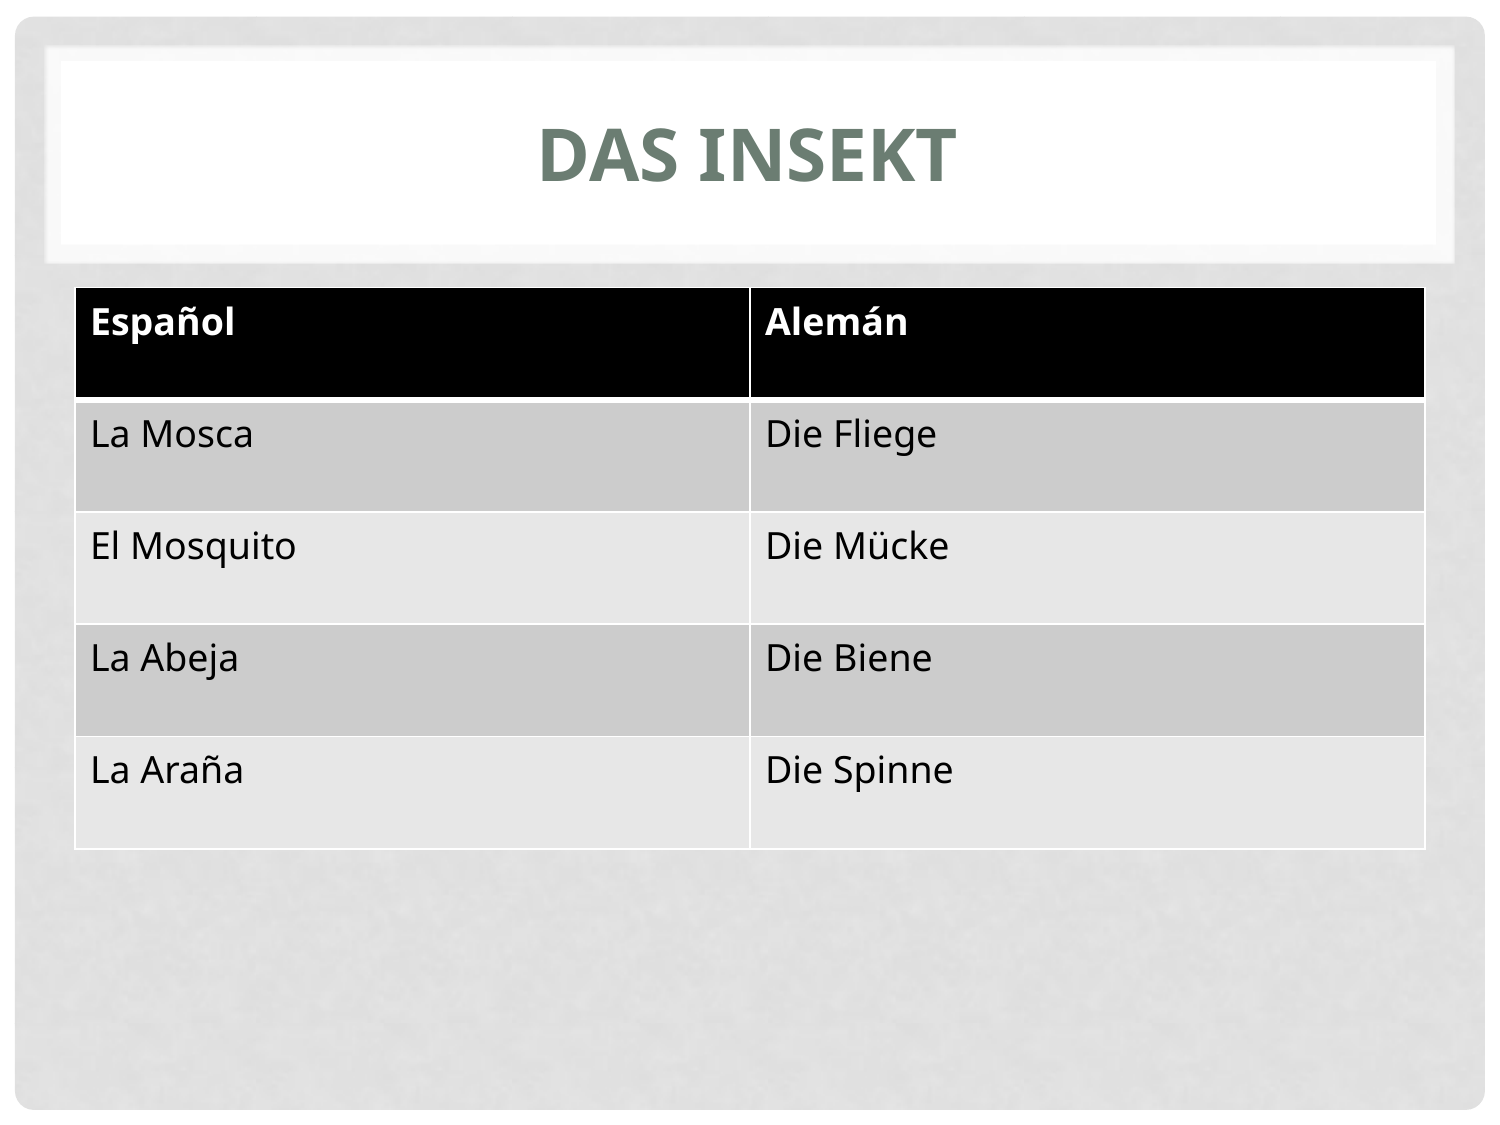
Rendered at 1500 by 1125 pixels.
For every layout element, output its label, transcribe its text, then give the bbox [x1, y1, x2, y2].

table_cell El Mosquito [76, 513, 749, 623]
table_cell La Abeja [76, 625, 749, 736]
table_cell La Mosca [76, 403, 749, 511]
table_header Alemán [751, 288, 1424, 397]
table_cell Die Mücke [751, 513, 1424, 623]
table_cell Die Biene [751, 625, 1424, 736]
table_header Español [76, 288, 749, 397]
table_cell Die Fliege [751, 403, 1424, 511]
table_cell Die Spinne [751, 737, 1424, 848]
table_cell La Araña [76, 737, 749, 848]
title das Insekt [69, 66, 1425, 238]
